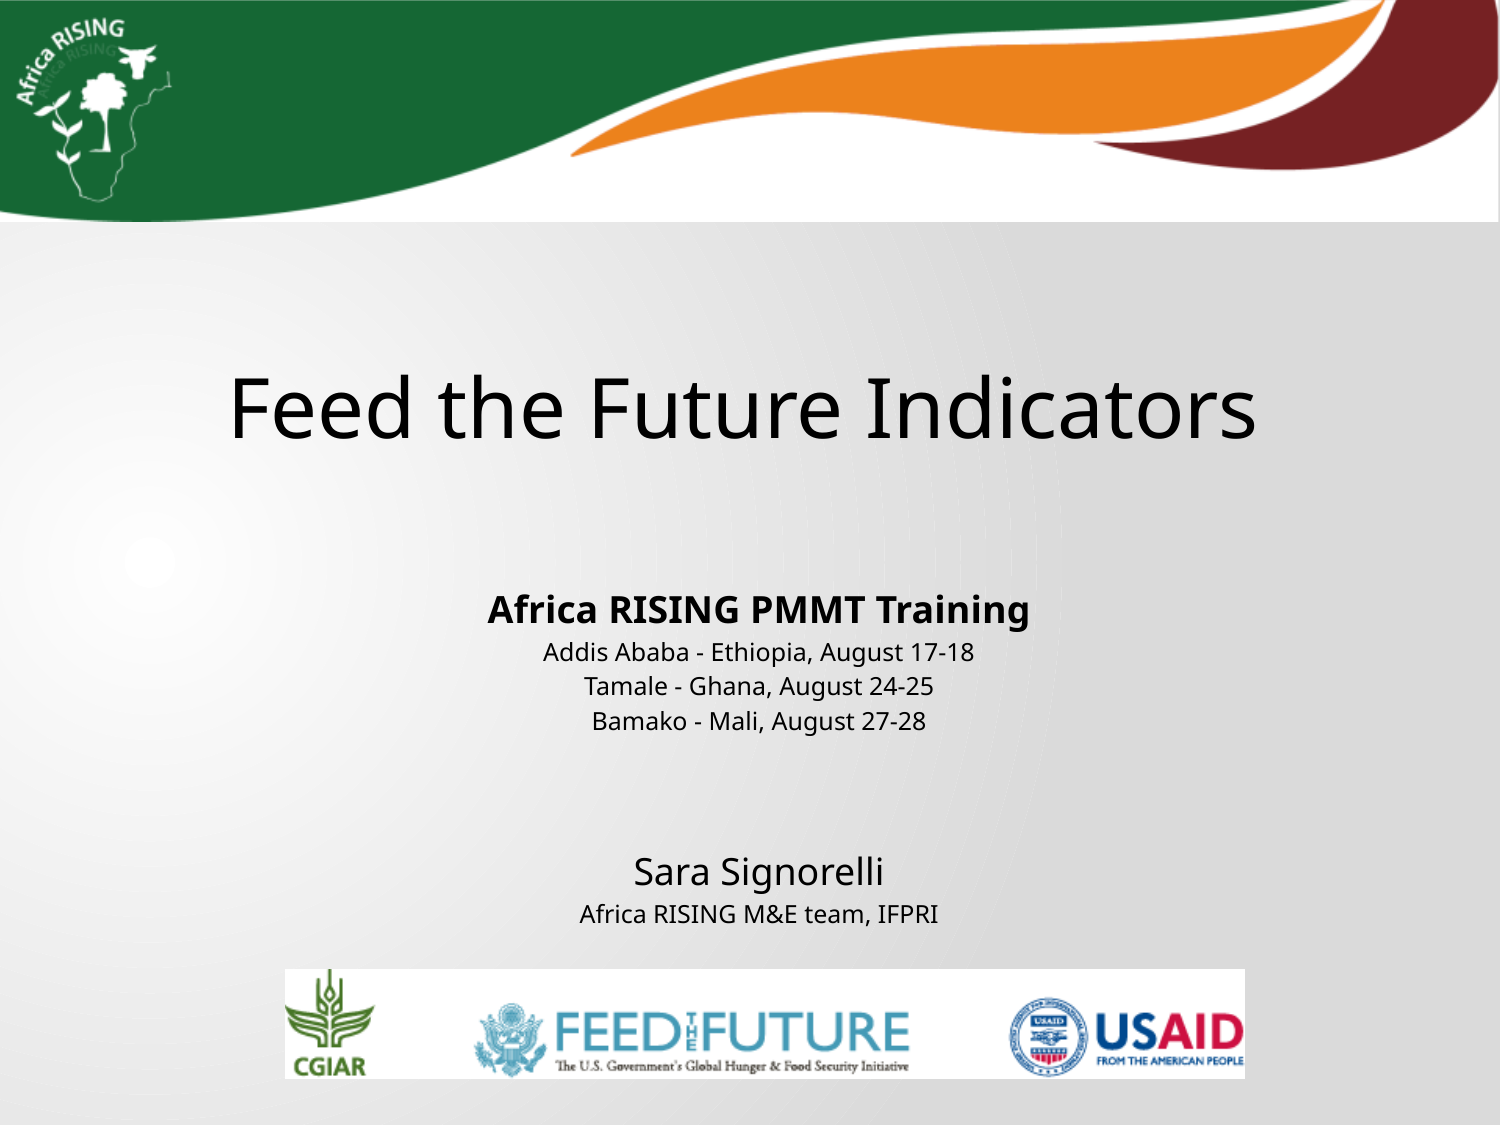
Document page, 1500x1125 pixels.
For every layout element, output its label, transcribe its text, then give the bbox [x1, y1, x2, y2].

picture [0, 0, 1499, 222]
list Africa RISING PMMT Training Addis Ababa - Ethiopia, August 17-18 Tamale - Ghana, August 24-25 Bamako - Mali, August 27-28 Sara Signorelli Africa RISING M&E team, IFPRI [0, 578, 1500, 974]
list Feed the Future Indicators [137, 347, 1332, 578]
picture [285, 974, 1245, 1079]
